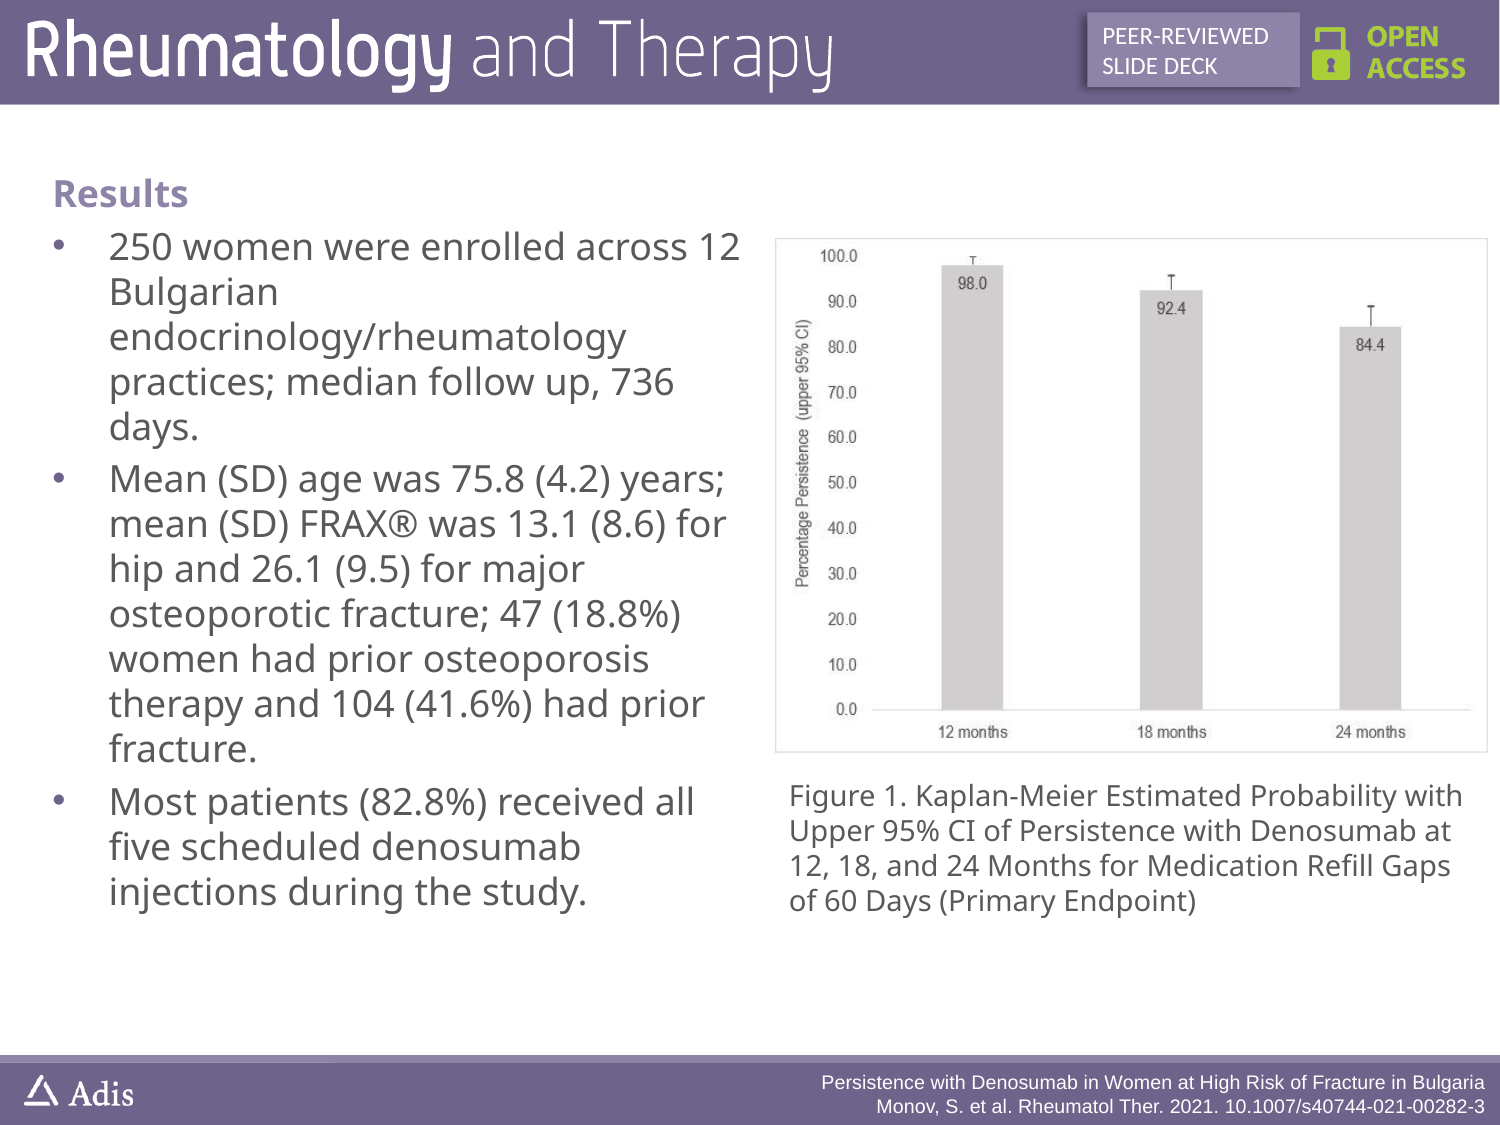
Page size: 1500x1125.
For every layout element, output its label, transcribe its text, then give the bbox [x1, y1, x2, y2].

picture [24, 1075, 133, 1106]
list Results 250 women were enrolled across 12 Bulgarian endocrinology/rheumatology practices; median follow up, 736 days. Mean (SD) age was 75.8 (4.2) years; mean (SD) FRAX® was 13.1 (8.6) for hip and 26.1 (9.5) for major osteoporotic fracture; 47 (18.8%) women had prior osteoporosis therapy and 104 (41.6%) had prior fracture. Most patients (82.8%) received all five scheduled denosumab injections during the study. [37, 162, 775, 1005]
text_box PEER-REVIEWED SLIDE DECK [1087, 12, 1300, 88]
picture [0, 0, 1500, 105]
picture [774, 238, 1489, 756]
subtitle Persistence with Denosumab in Women at High Risk of Fracture in Bulgaria Monov, S. et al. Rheumatol Ther. 2021. 10.1007/s40744-021-00282-3 [334, 1062, 1500, 1125]
text_box Figure 1. Kaplan-Meier Estimated Probability with Upper 95% CI of Persistence with Denosumab at 12, 18, and 24 Months for Medication Refill Gaps of 60 Days (Primary Endpoint) [774, 770, 1489, 925]
